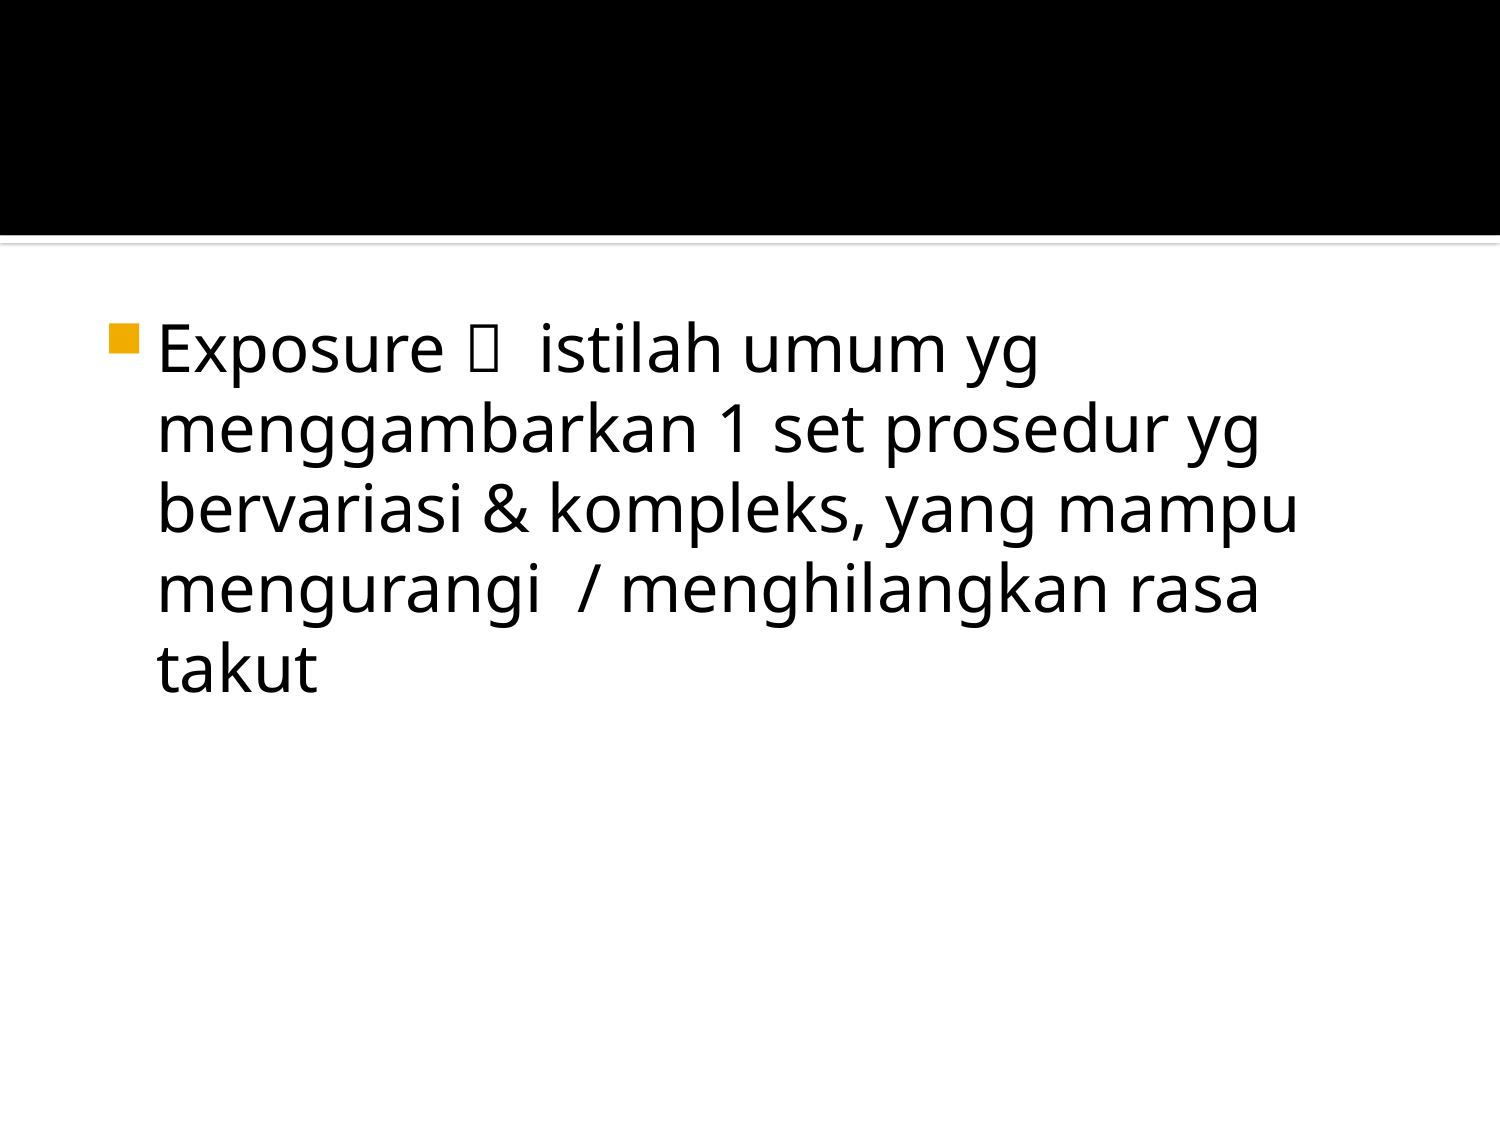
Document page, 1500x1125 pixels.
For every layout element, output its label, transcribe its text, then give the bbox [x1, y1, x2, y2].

list Exposure  istilah umum yg menggambarkan 1 set prosedur yg bervariasi & kompleks, yang mampu mengurangi / menghilangkan rasa takut [75, 291, 1425, 1050]
